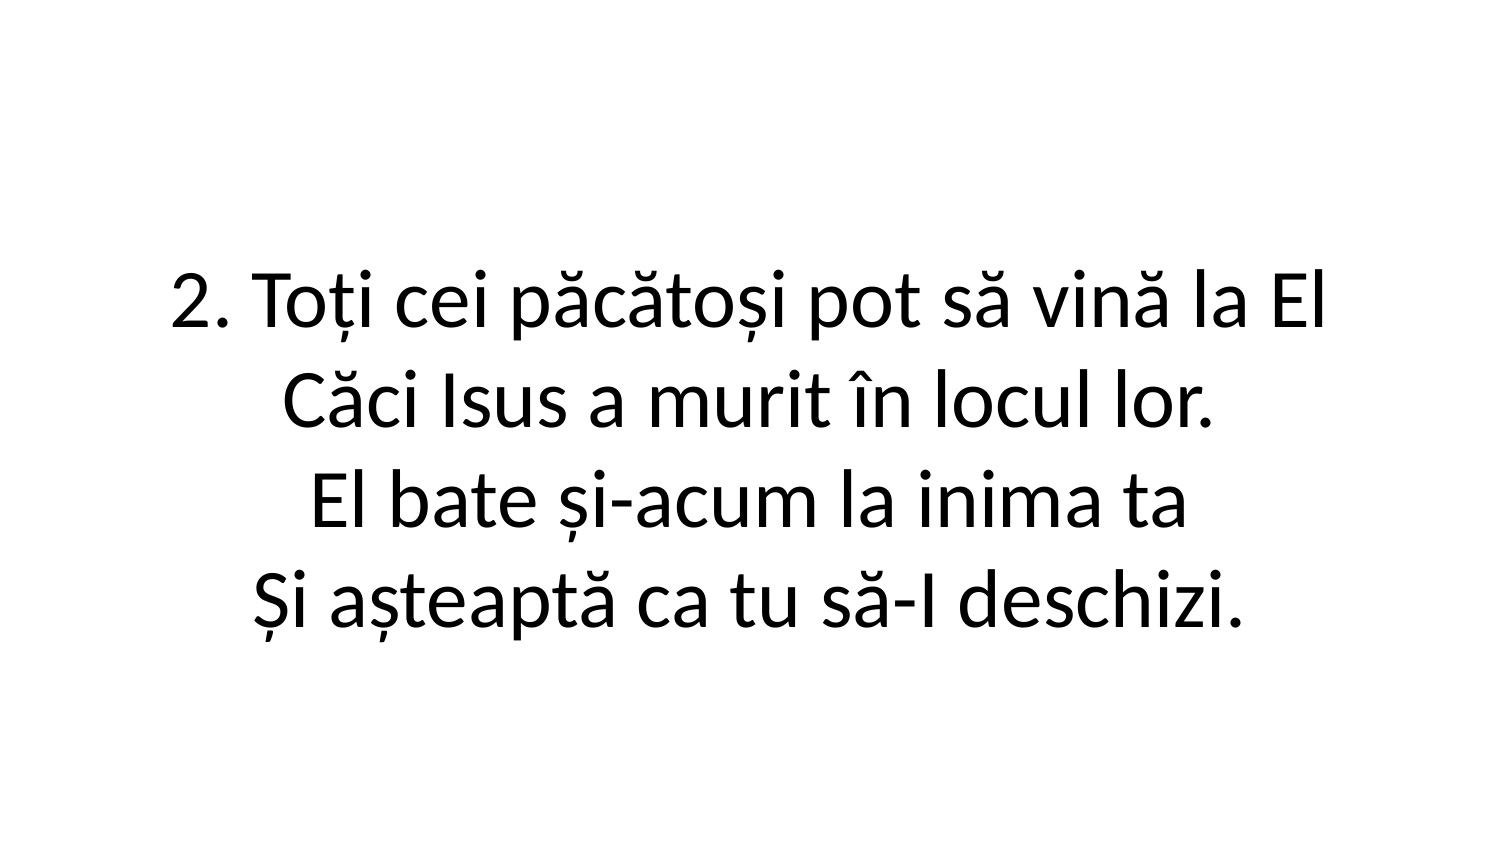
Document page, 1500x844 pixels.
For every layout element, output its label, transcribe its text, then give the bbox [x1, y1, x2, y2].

text_box 2. Toți cei păcătoși pot să vină la El Căci Isus a murit în locul lor. El bate și-acum la inima ta Și așteaptă ca tu să-I deschizi. [154, 192, 1345, 652]
